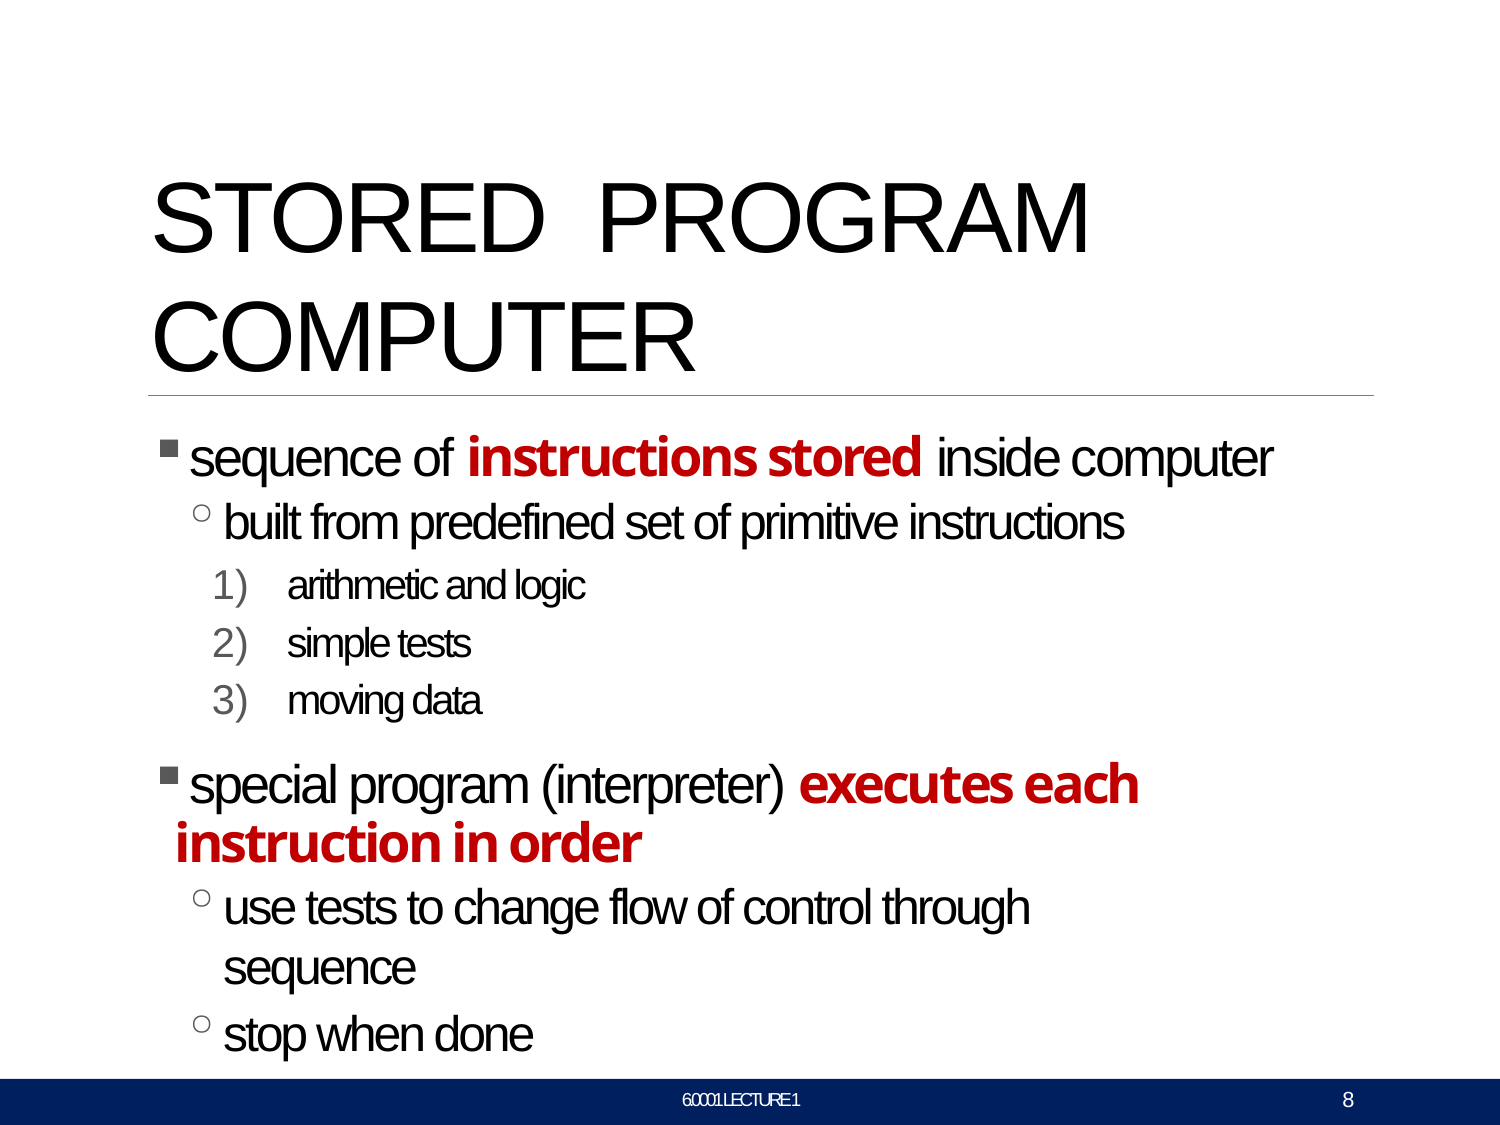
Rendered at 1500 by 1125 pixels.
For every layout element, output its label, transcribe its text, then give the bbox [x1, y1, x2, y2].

title STORED PROGRAM COMPUTER [147, 149, 1386, 392]
slide_number 8 [1338, 1088, 1369, 1125]
text_box sequence of instructions stored inside computer built from predefined set of primitive instructions arithmetic and logic simple tests moving data special program (interpreter) executes each instruction in order use tests to change flow of control through sequence stop when done [146, 420, 1301, 1061]
footer 6.0001 LECTURE 1 [679, 1090, 821, 1125]
